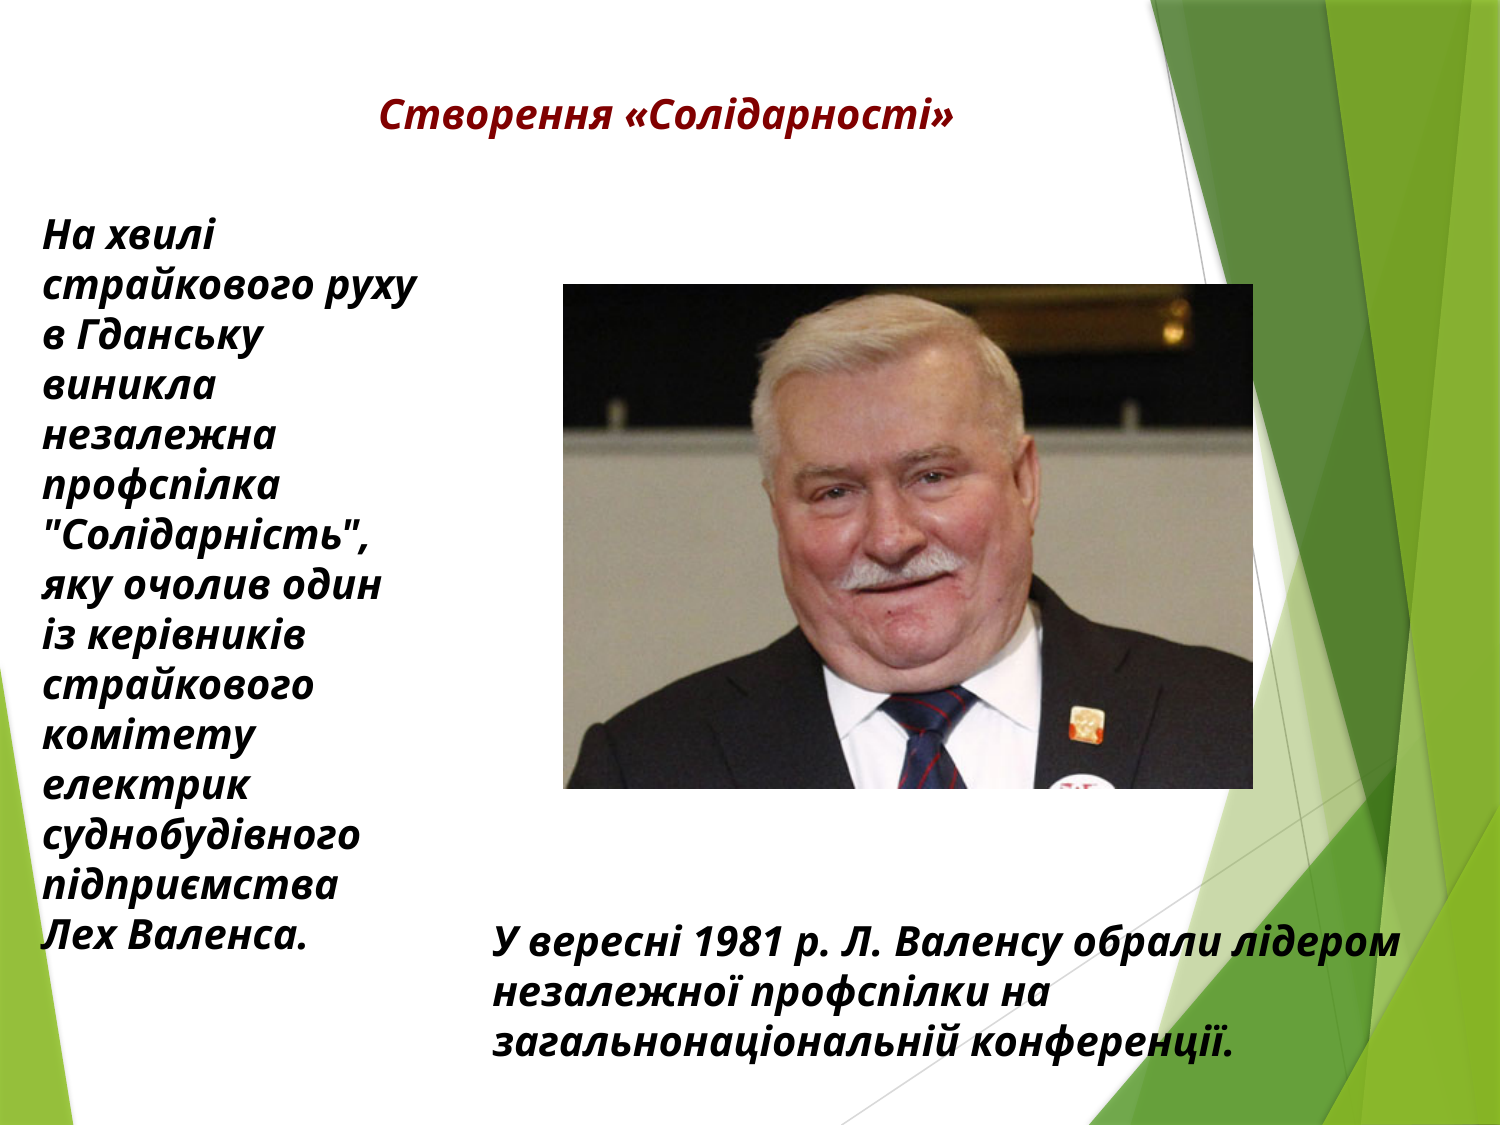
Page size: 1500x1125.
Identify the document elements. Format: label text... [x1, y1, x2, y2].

text_box На хвилі страйкового руху в Гданську виникла незалежна профспілка "Солідарність", яку очолив один із керівників страйкового комітету електрик суднобудівного підприємства Лех Валенса. [27, 200, 438, 966]
picture [563, 283, 1254, 790]
text_box У вересні 1981 p. Л. Валенсу обрали лідером незалежної профспілки на загальнонаціональній конференції. [477, 906, 1442, 1072]
text_box Створення «Солідарності» [363, 81, 1094, 146]
